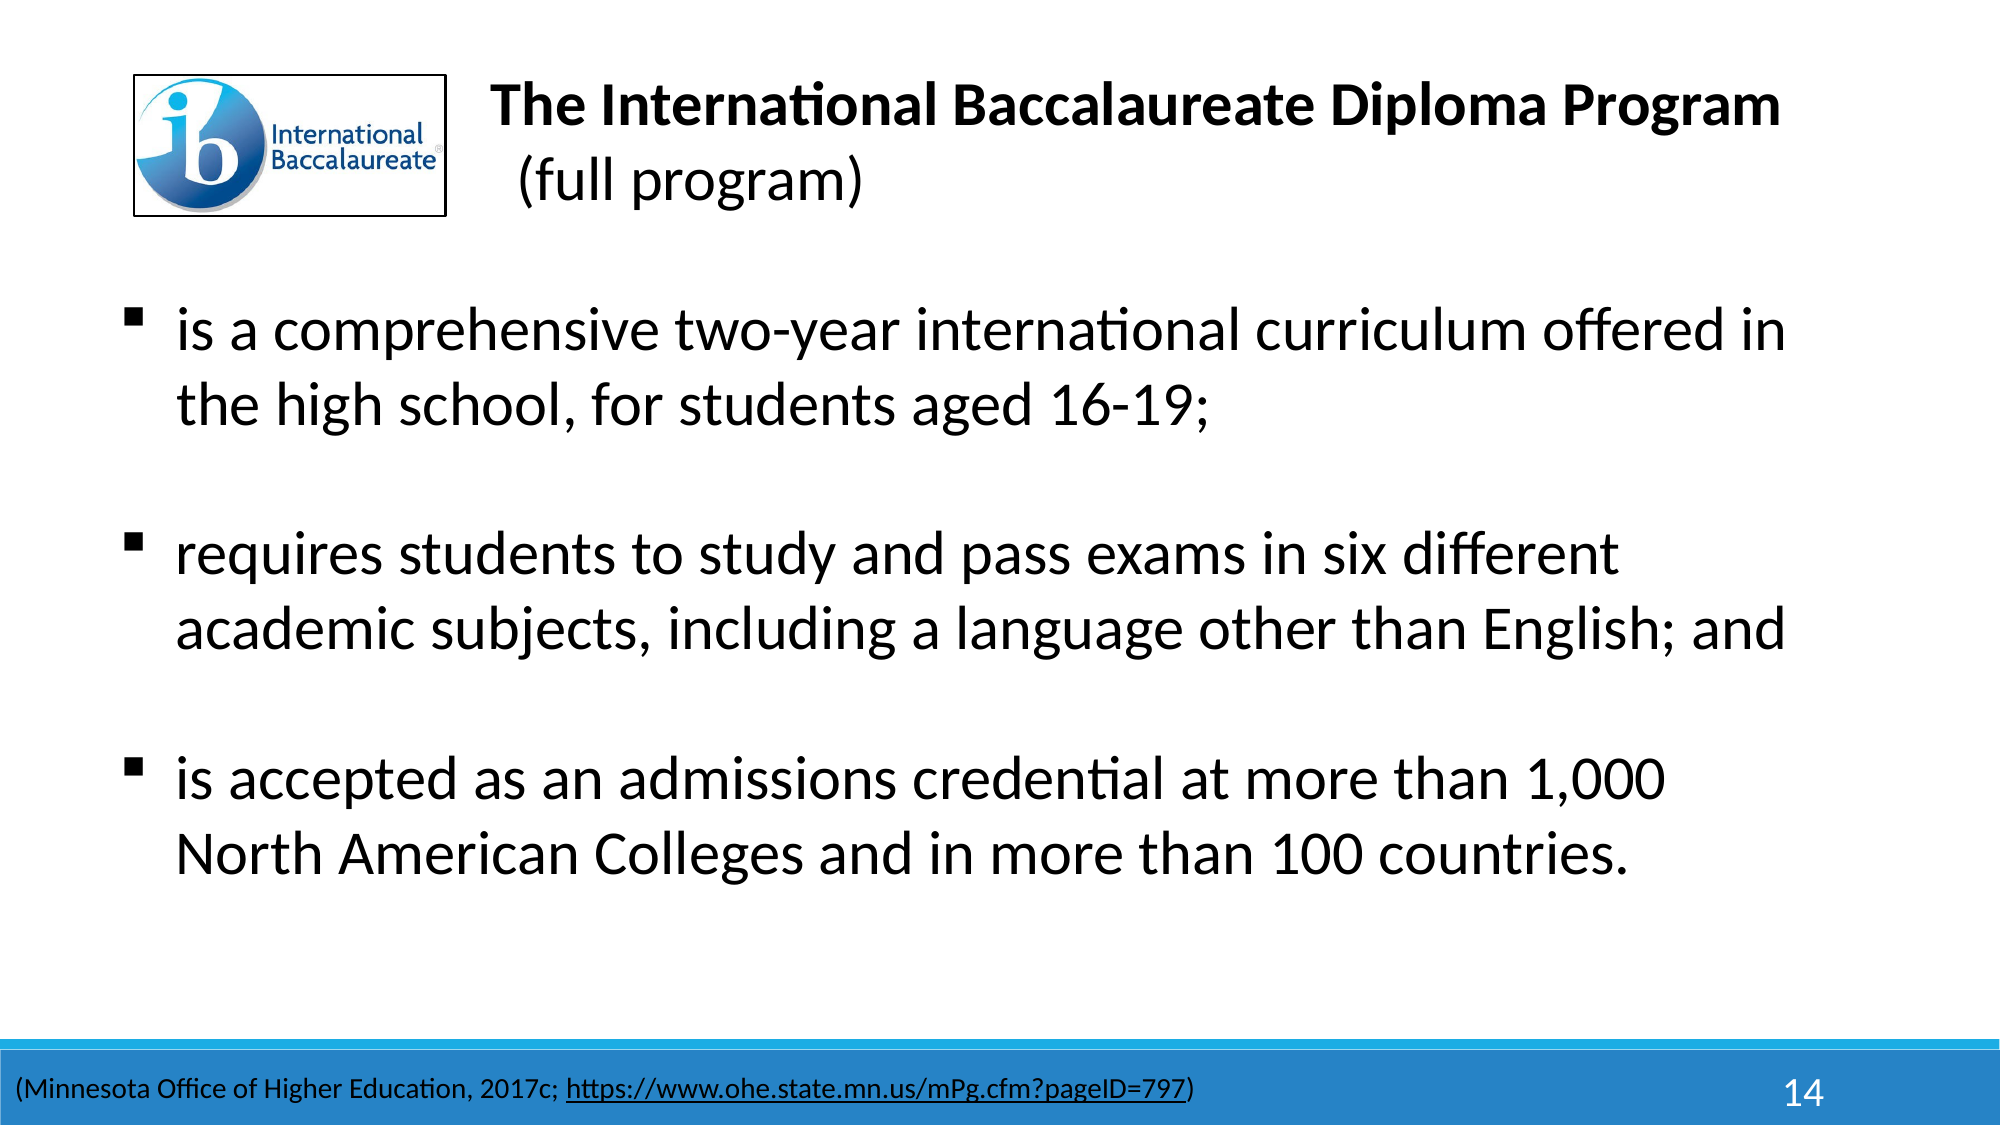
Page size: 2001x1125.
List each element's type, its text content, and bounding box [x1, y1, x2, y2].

picture [134, 75, 446, 216]
slide_number 14 [1624, 1059, 1840, 1120]
text_box (Minnesota Office of Higher Education, 2017c; https://www.ohe.state.mn.us/mPg.cfm?pageID=797) [0, 1062, 1439, 1113]
text_box The International Baccalaureate Diploma Program (full program) is a comprehensive two-year international curriculum offered in the high school, for students aged 16-19; requires students to study and pass exams in six different academic subjects, including a language other than English; and is accepted as an admissions credential at more than 1,000 North American Colleges and in more than 100 countries. [104, 55, 1827, 895]
